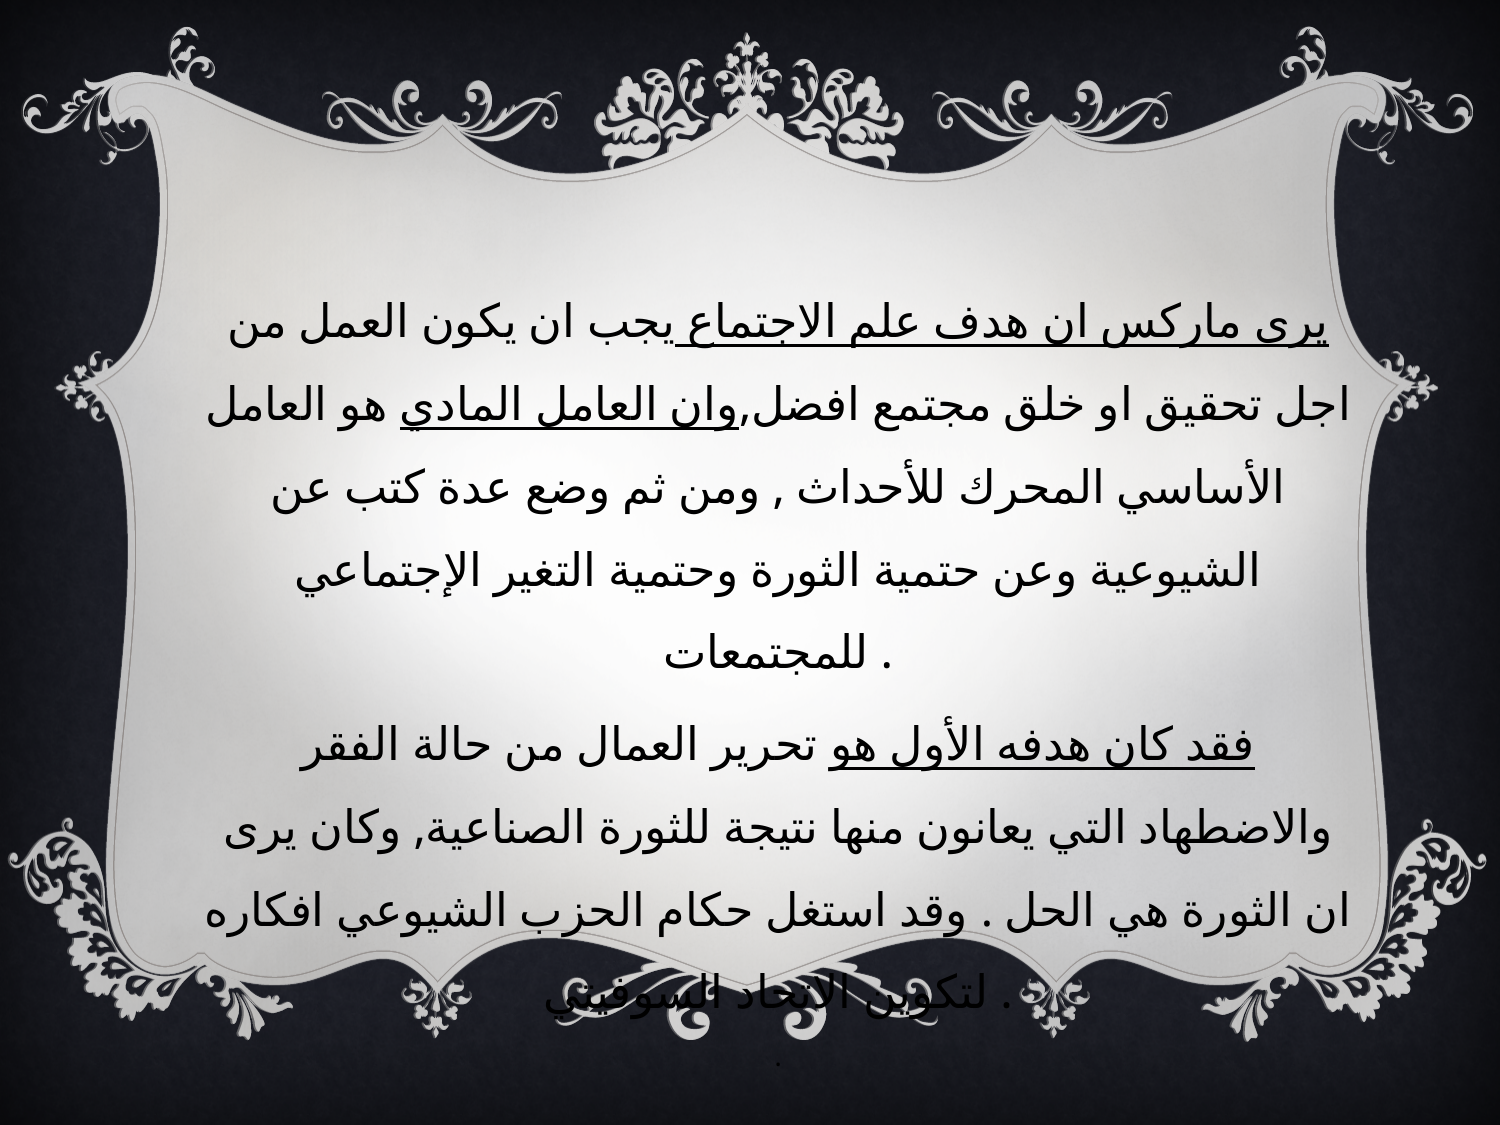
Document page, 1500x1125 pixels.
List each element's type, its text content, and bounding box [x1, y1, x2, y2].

picture [0, 0, 1500, 1125]
list يرى ماركس ان هدف علم الاجتماع يجب ان يكون العمل من اجل تحقيق او خلق مجتمع افضل,وان العامل المادي هو العامل الأساسي المحرك للأحداث , ومن ثم وضع عدة كتب عن الشيوعية وعن حتمية الثورة وحتمية التغير الإجتماعي للمجتمعات . فقد كان هدفه الأول هو تحرير العمال من حالة الفقر والاضطهاد التي يعانون منها نتيجة للثورة الصناعية, وكان يرى ان الثورة هي الحل . وقد استغل حكام الحزب الشيوعي افكاره لتكوين الاتحاد السوفيتي . . [187, 199, 1369, 1085]
